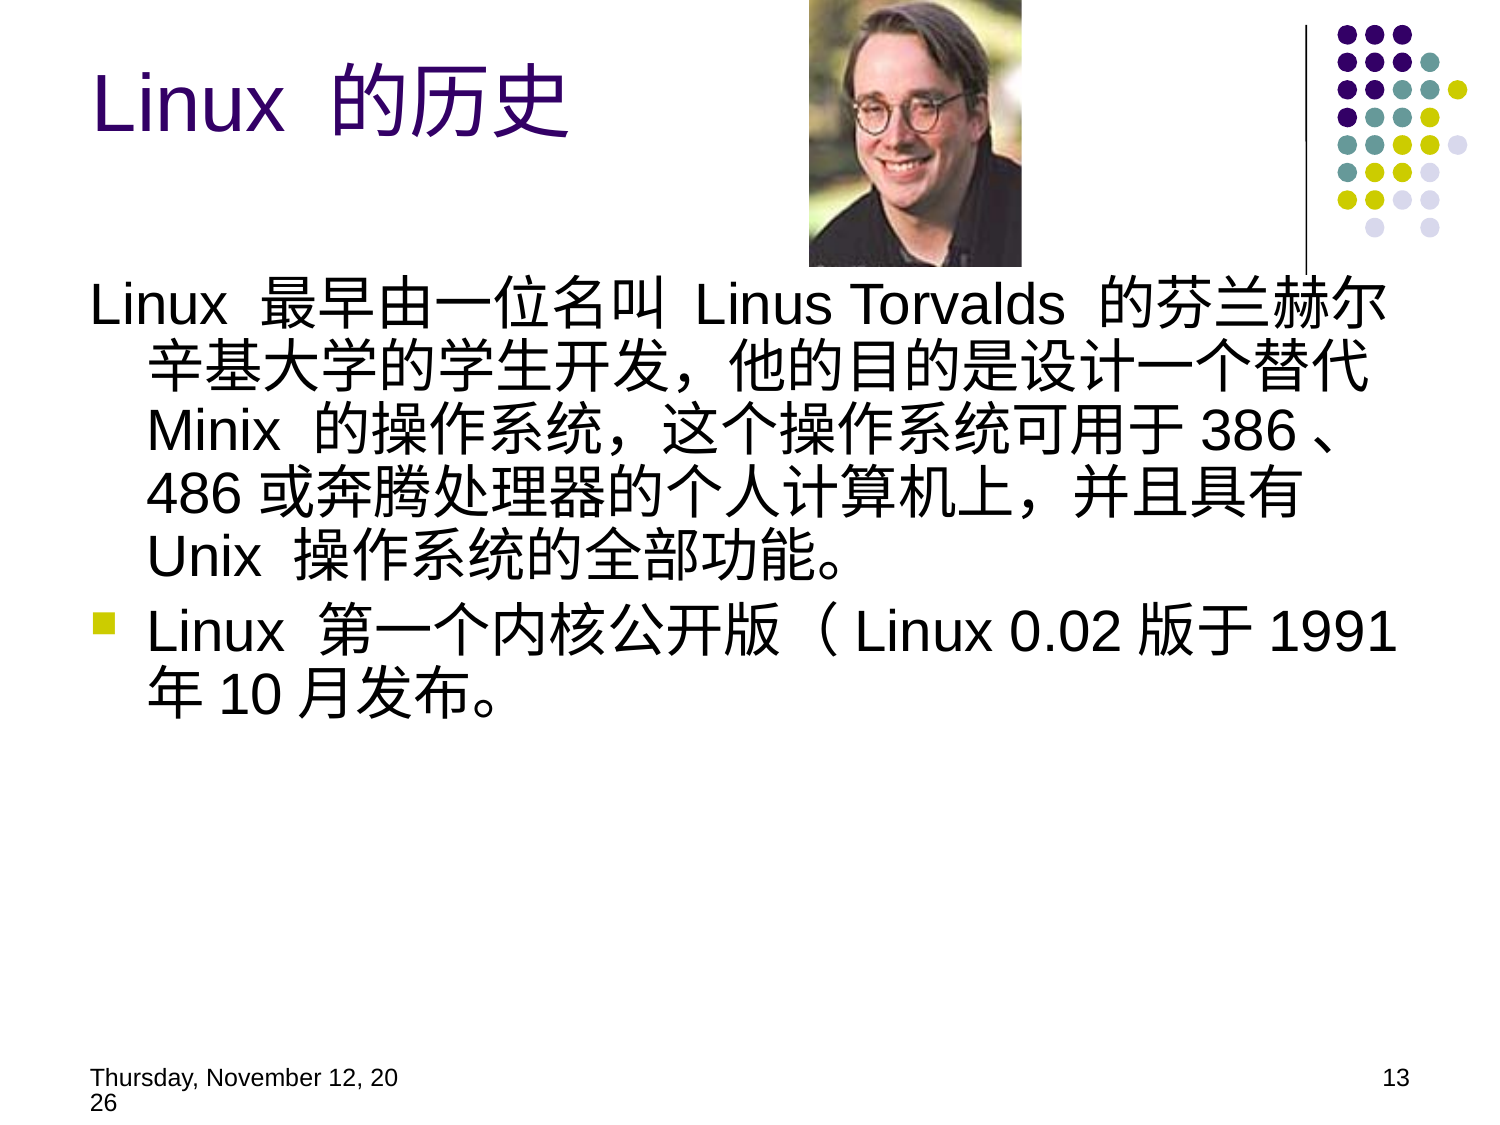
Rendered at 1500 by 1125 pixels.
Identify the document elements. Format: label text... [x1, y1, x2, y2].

title Linux 的历史 [1027, 42, 1428, 230]
title Linux 的历史 [76, 42, 803, 230]
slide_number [75, 1024, 425, 1100]
picture [808, 0, 1022, 267]
text_box Linux 最早由一位名叫 Linus Torvalds 的芬兰赫尔辛基大学的学生开发，他的目的是设计一个替代 Minix 的操作系统，这个操作系统可用于386、486或奔腾处理器的个人计算机上，并且具有 Unix 操作系统的全部功能。 Linux 第一个内核公开版（Linux 0.02版于1991年10月发布。 [74, 267, 1425, 1012]
slide_number 13 [1074, 1024, 1425, 1100]
